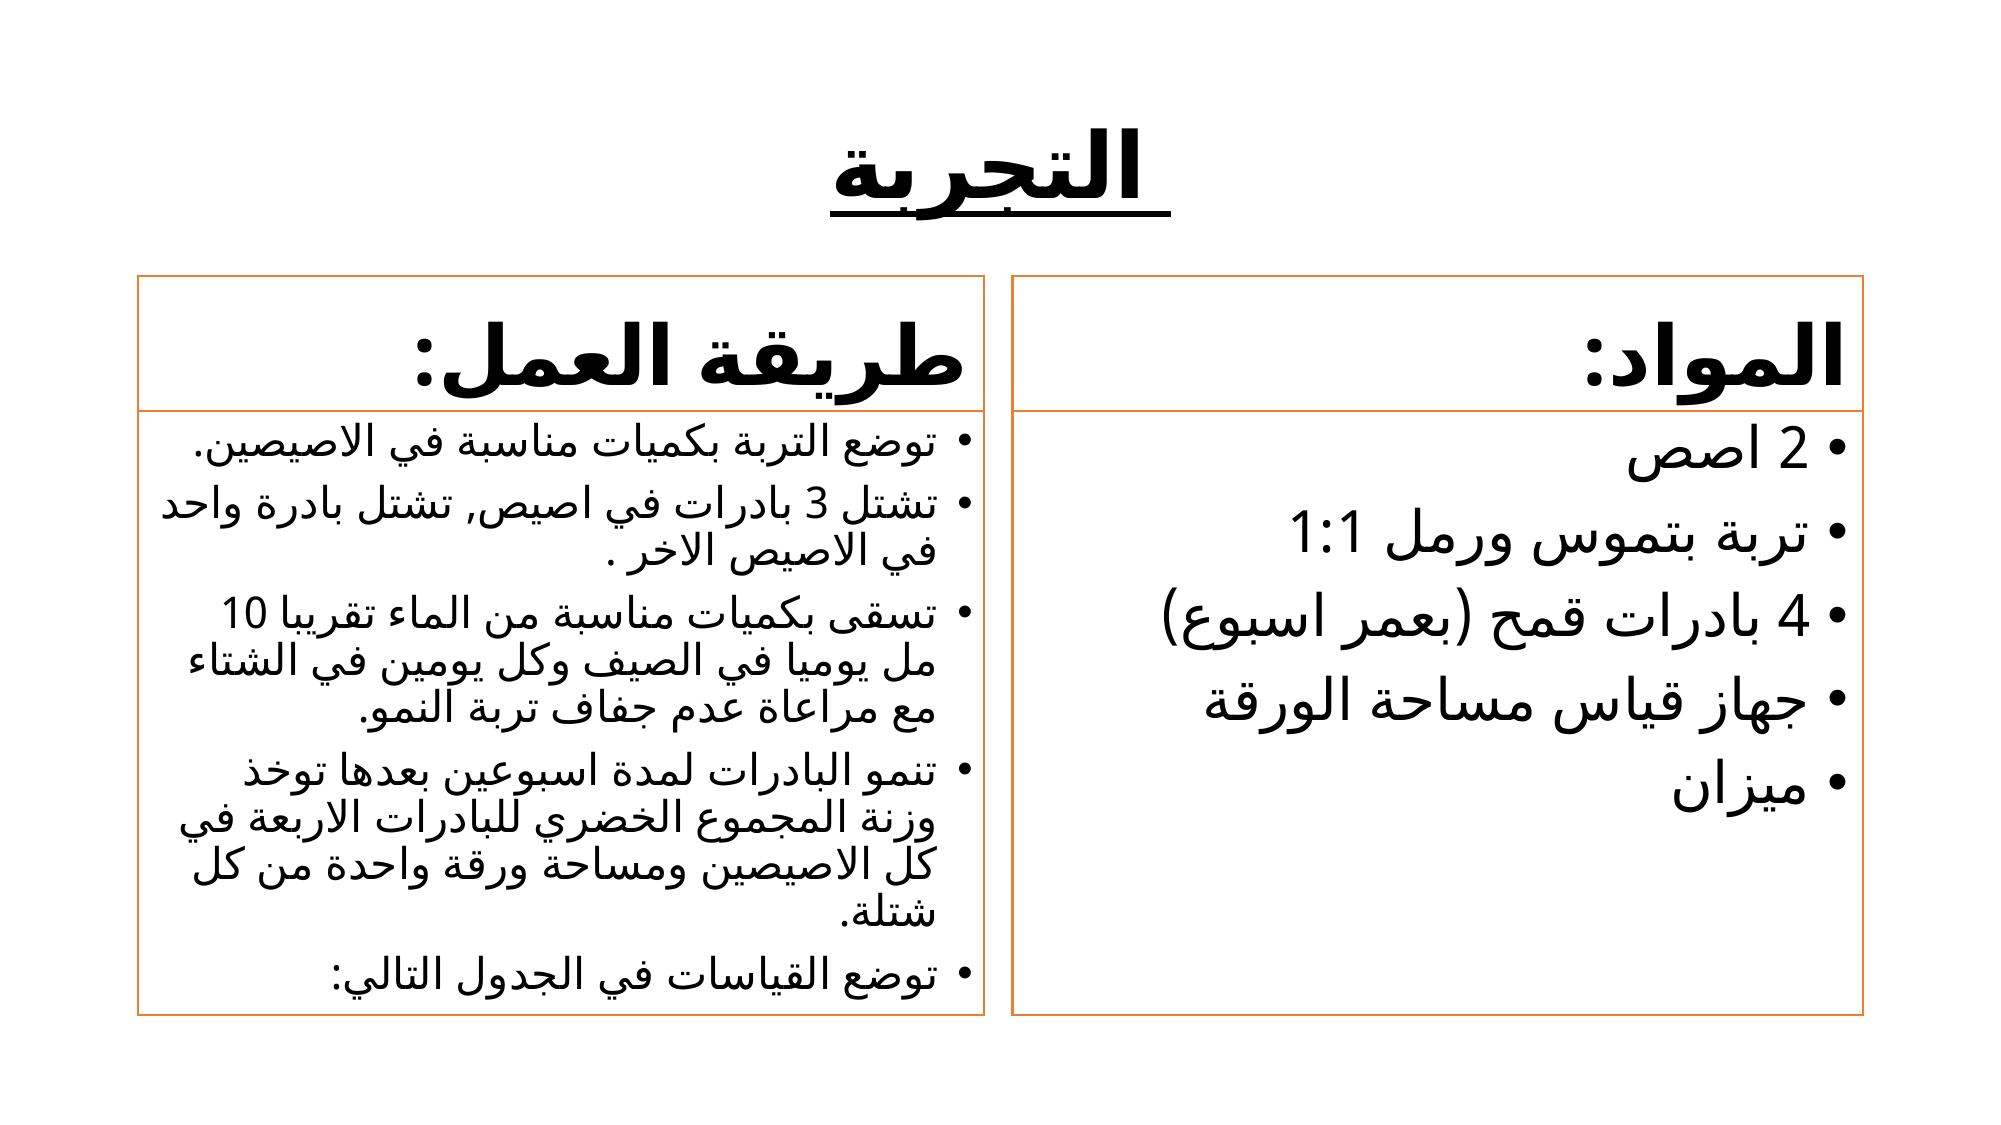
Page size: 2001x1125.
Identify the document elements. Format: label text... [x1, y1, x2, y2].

list المواد: [1011, 275, 1864, 410]
list طريقة العمل: [137, 275, 985, 410]
list 2 اصص تربة بتموس ورمل 1:1 4 بادرات قمح (بعمر اسبوع) جهاز قياس مساحة الورقة ميزان [1011, 410, 1864, 1016]
list توضع التربة بكميات مناسبة في الاصيصين. تشتل 3 بادرات في اصيص, تشتل بادرة واحد في الاصيص الاخر . تسقى بكميات مناسبة من الماء تقريبا 10 مل يوميا في الصيف وكل يومين في الشتاء مع مراعاة عدم جفاف تربة النمو. تنمو البادرات لمدة اسبوعين بعدها توخذ وزنة المجموع الخضري للبادرات الاربعة في كل الاصيصين ومساحة ورقة واحدة من كل شتلة. توضع القياسات في الجدول التالي: [137, 410, 985, 1016]
title التجربة [137, 59, 1863, 278]
